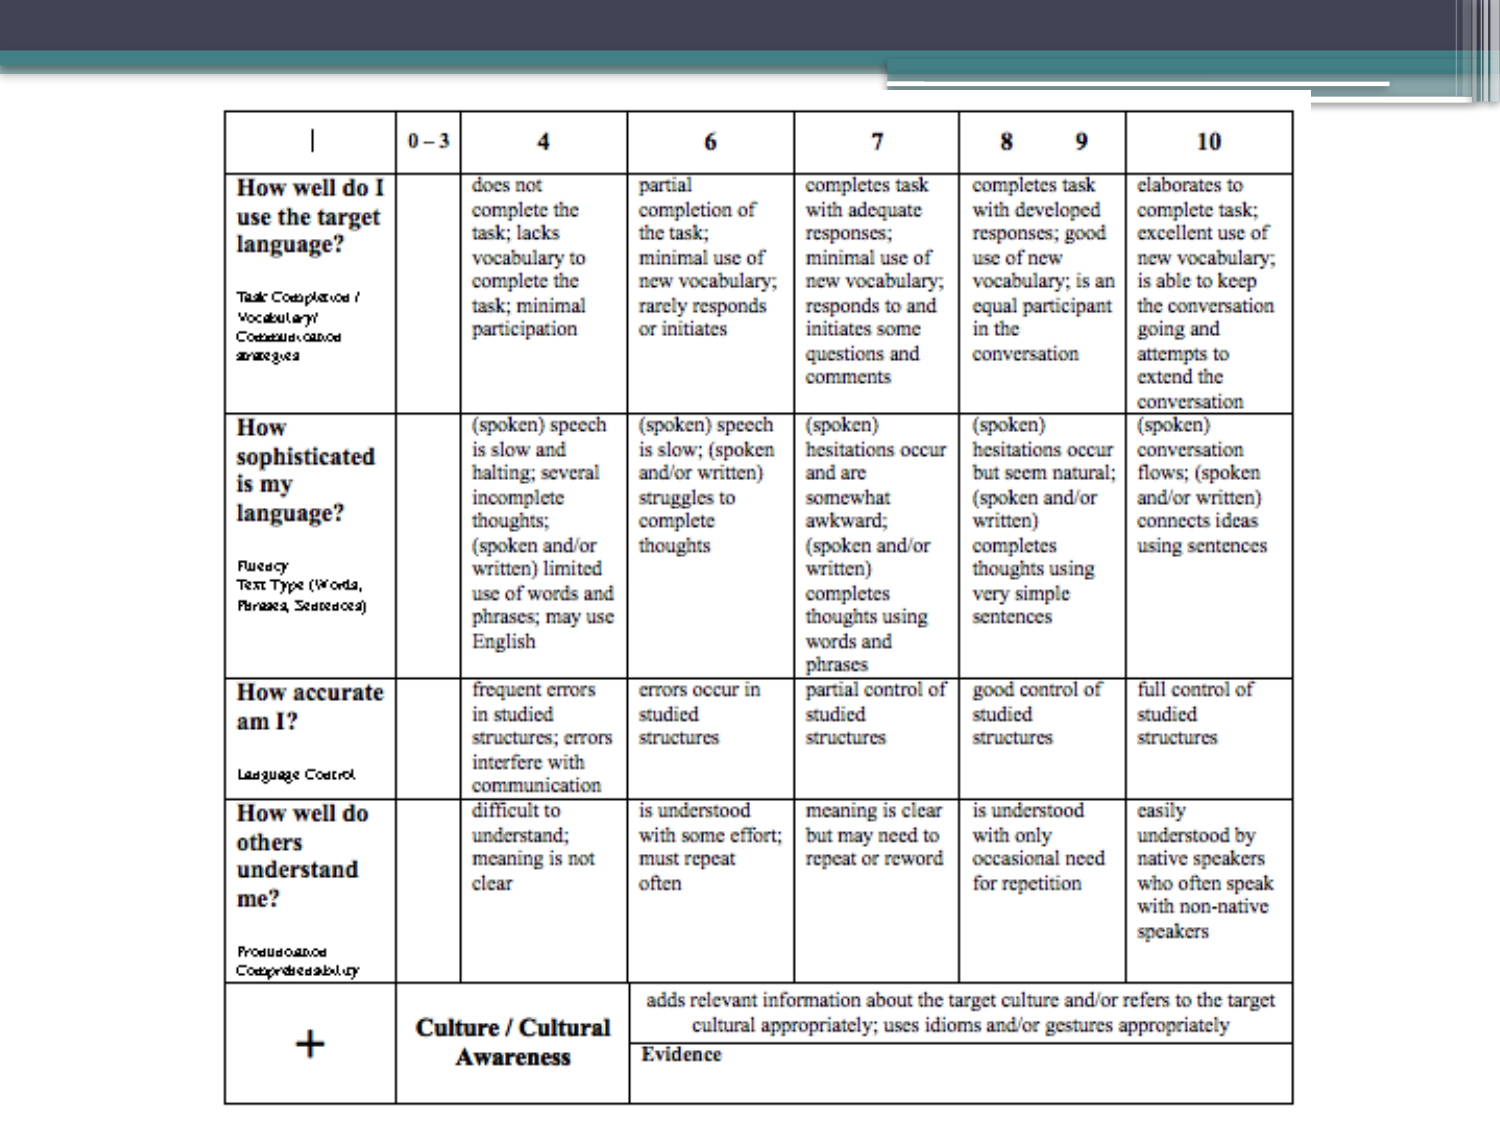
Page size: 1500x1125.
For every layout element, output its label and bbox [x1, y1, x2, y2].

picture [189, 89, 1311, 1122]
